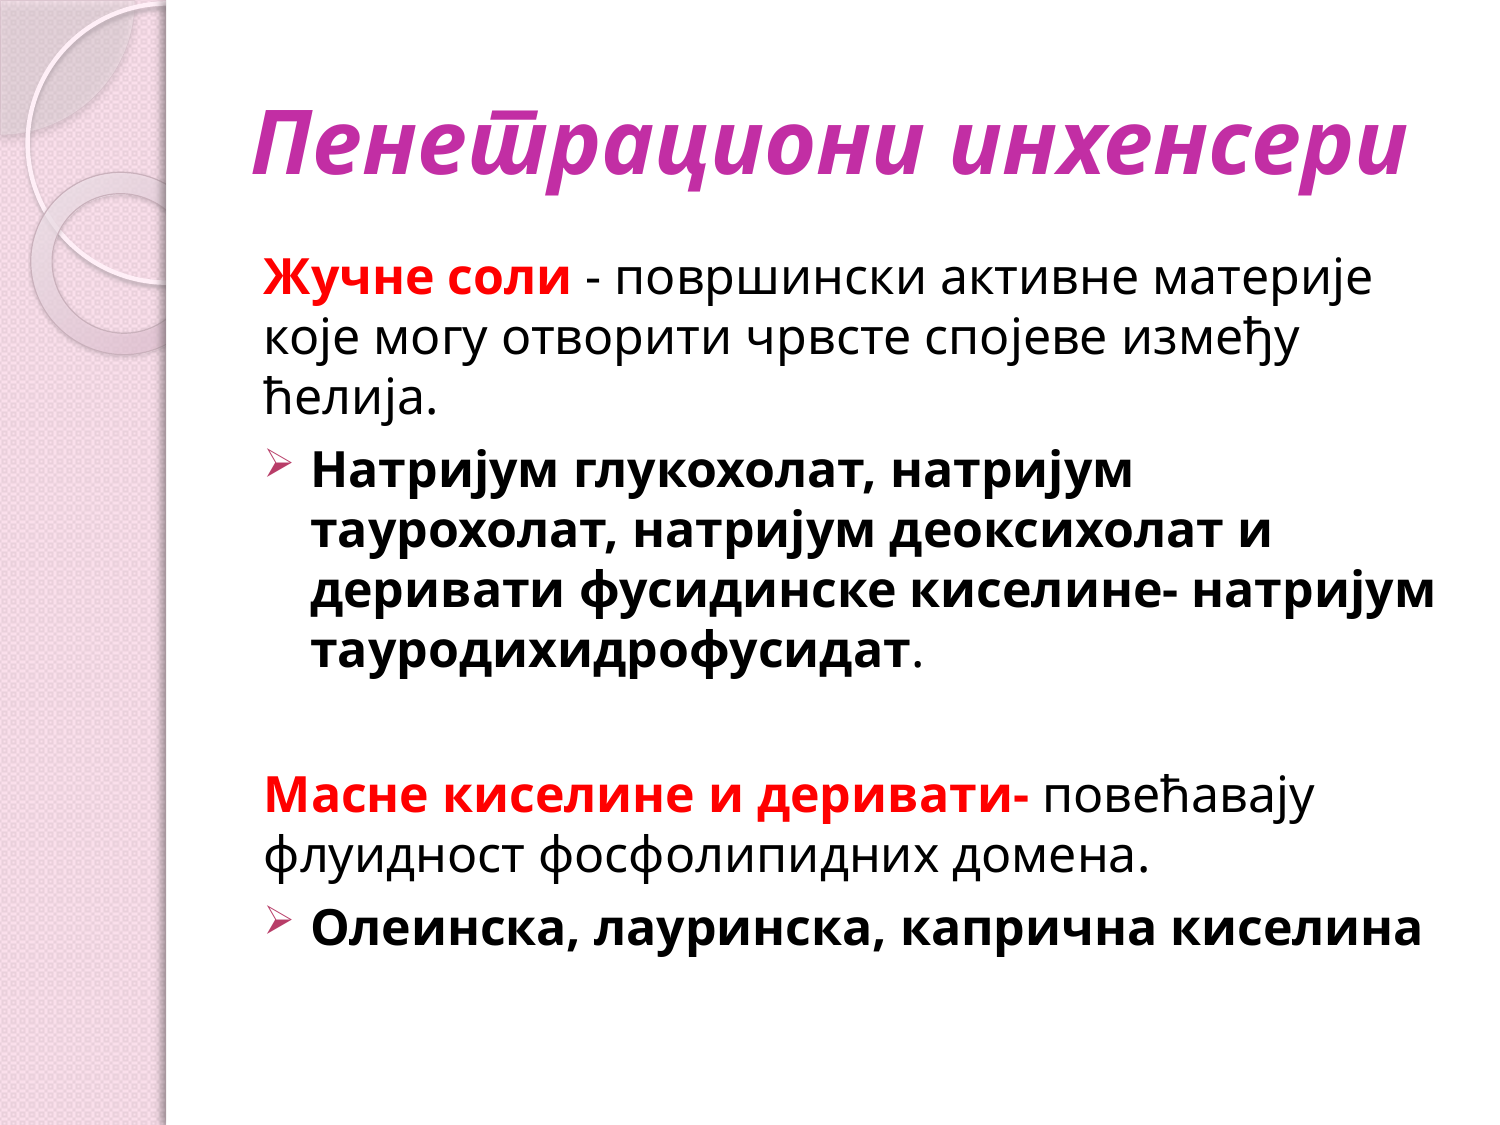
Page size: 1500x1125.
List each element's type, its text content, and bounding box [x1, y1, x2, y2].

title Пенетрациони инхенсери [235, 45, 1466, 233]
list Жучне соли - површински активне материје које могу отворити чрвсте спојеве између ћелија. Натријум глукохолат, натријум таурохолат, натријум деоксихолат и деривати фусидинске киселине- натријум тауродихидрофусидат. Масне киселине и деривати- повећавају флуидност фосфолипидних домена. Олеинска, лауринска, капрична киселина [235, 237, 1466, 1025]
